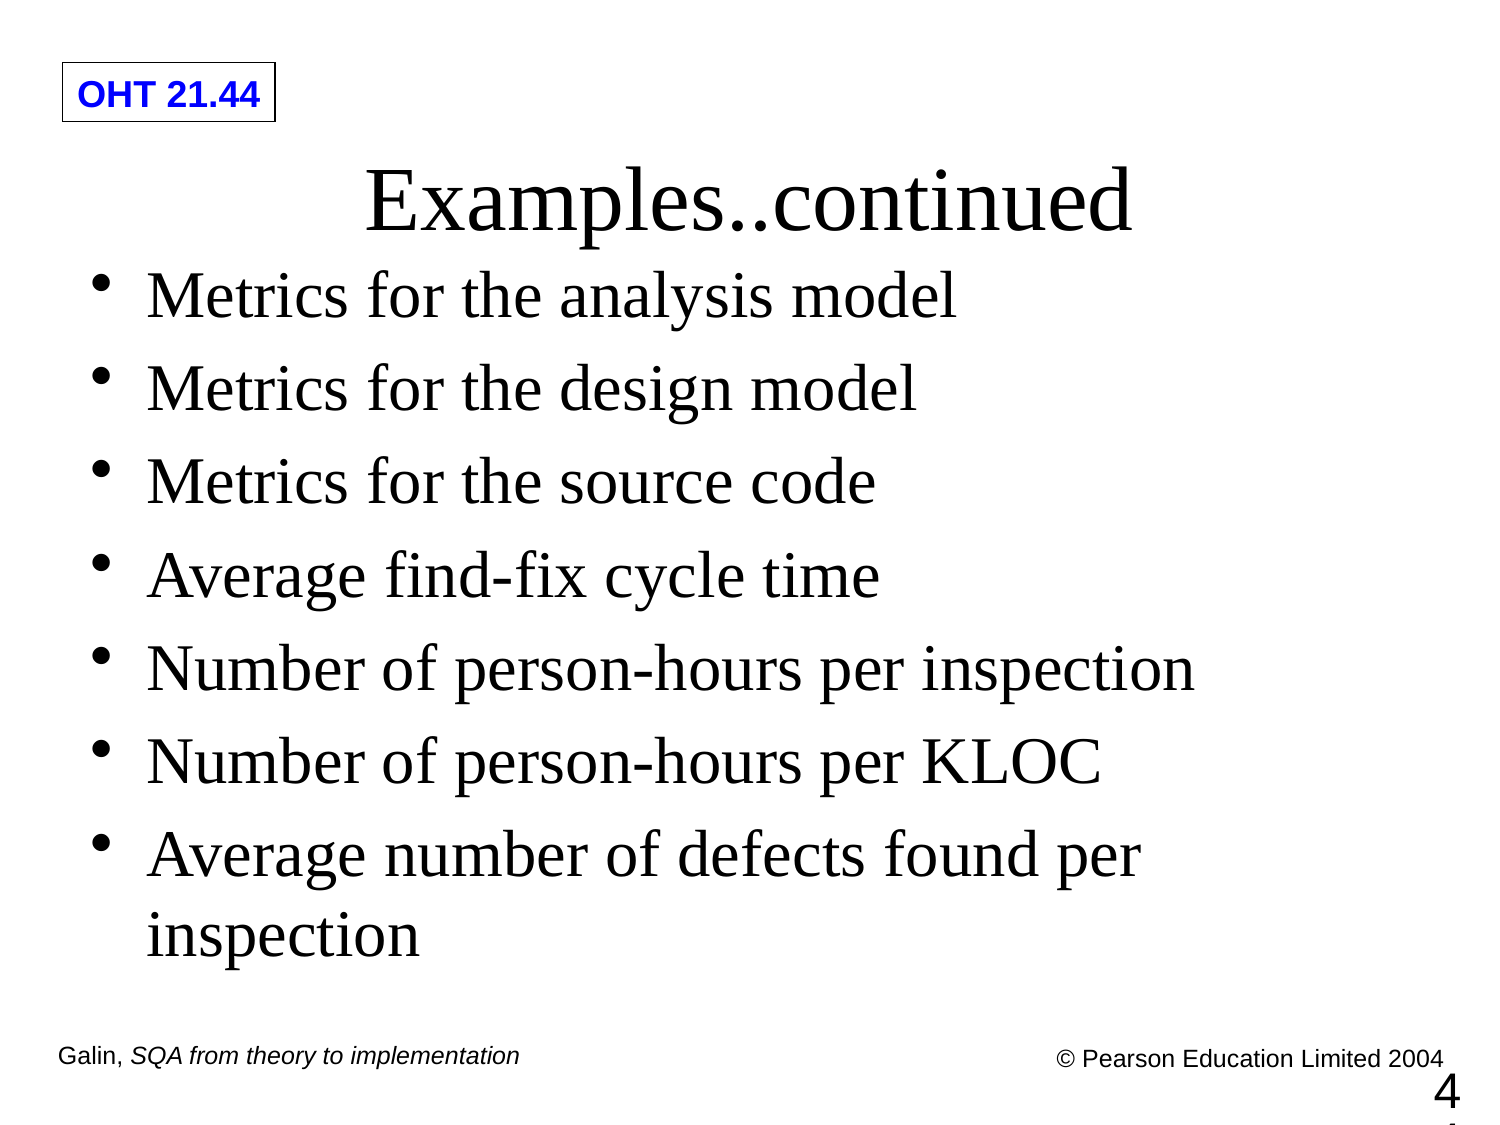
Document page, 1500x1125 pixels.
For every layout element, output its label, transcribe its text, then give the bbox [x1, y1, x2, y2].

title Examples..continued [112, 99, 1388, 288]
slide_number 44 [1418, 1051, 1479, 1112]
list Metrics for the analysis model Metrics for the design model Metrics for the source code Average find-fix cycle time Number of person-hours per inspection Number of person-hours per KLOC Average number of defects found per inspection [74, 242, 1426, 1038]
